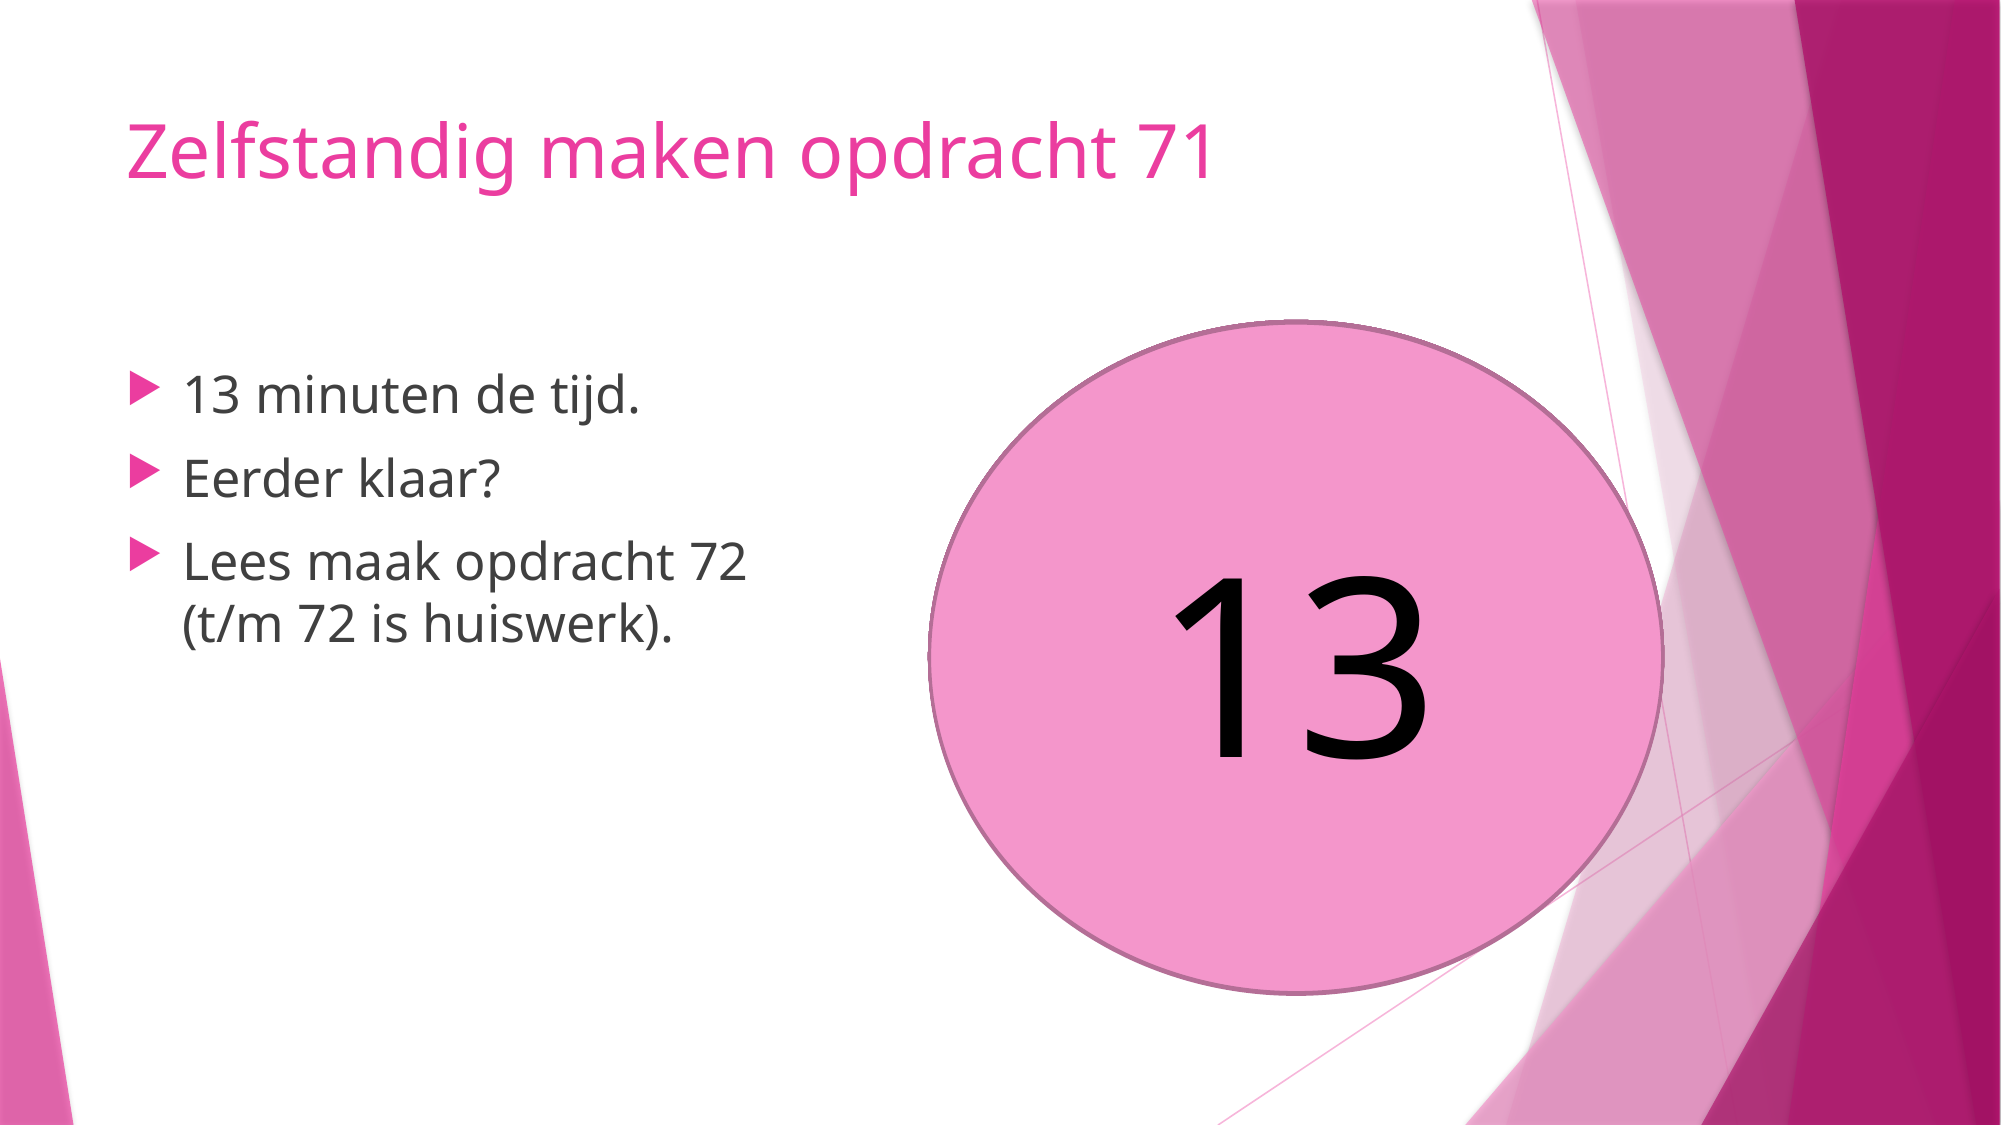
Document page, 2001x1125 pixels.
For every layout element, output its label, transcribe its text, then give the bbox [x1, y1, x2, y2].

title Zelfstandig maken opdracht 71 [111, 96, 1522, 313]
text_box 13 [927, 321, 1665, 995]
list 13 minuten de tijd. Eerder klaar? Lees maak opdracht 72 (t/m 72 is huiswerk). [111, 354, 831, 962]
